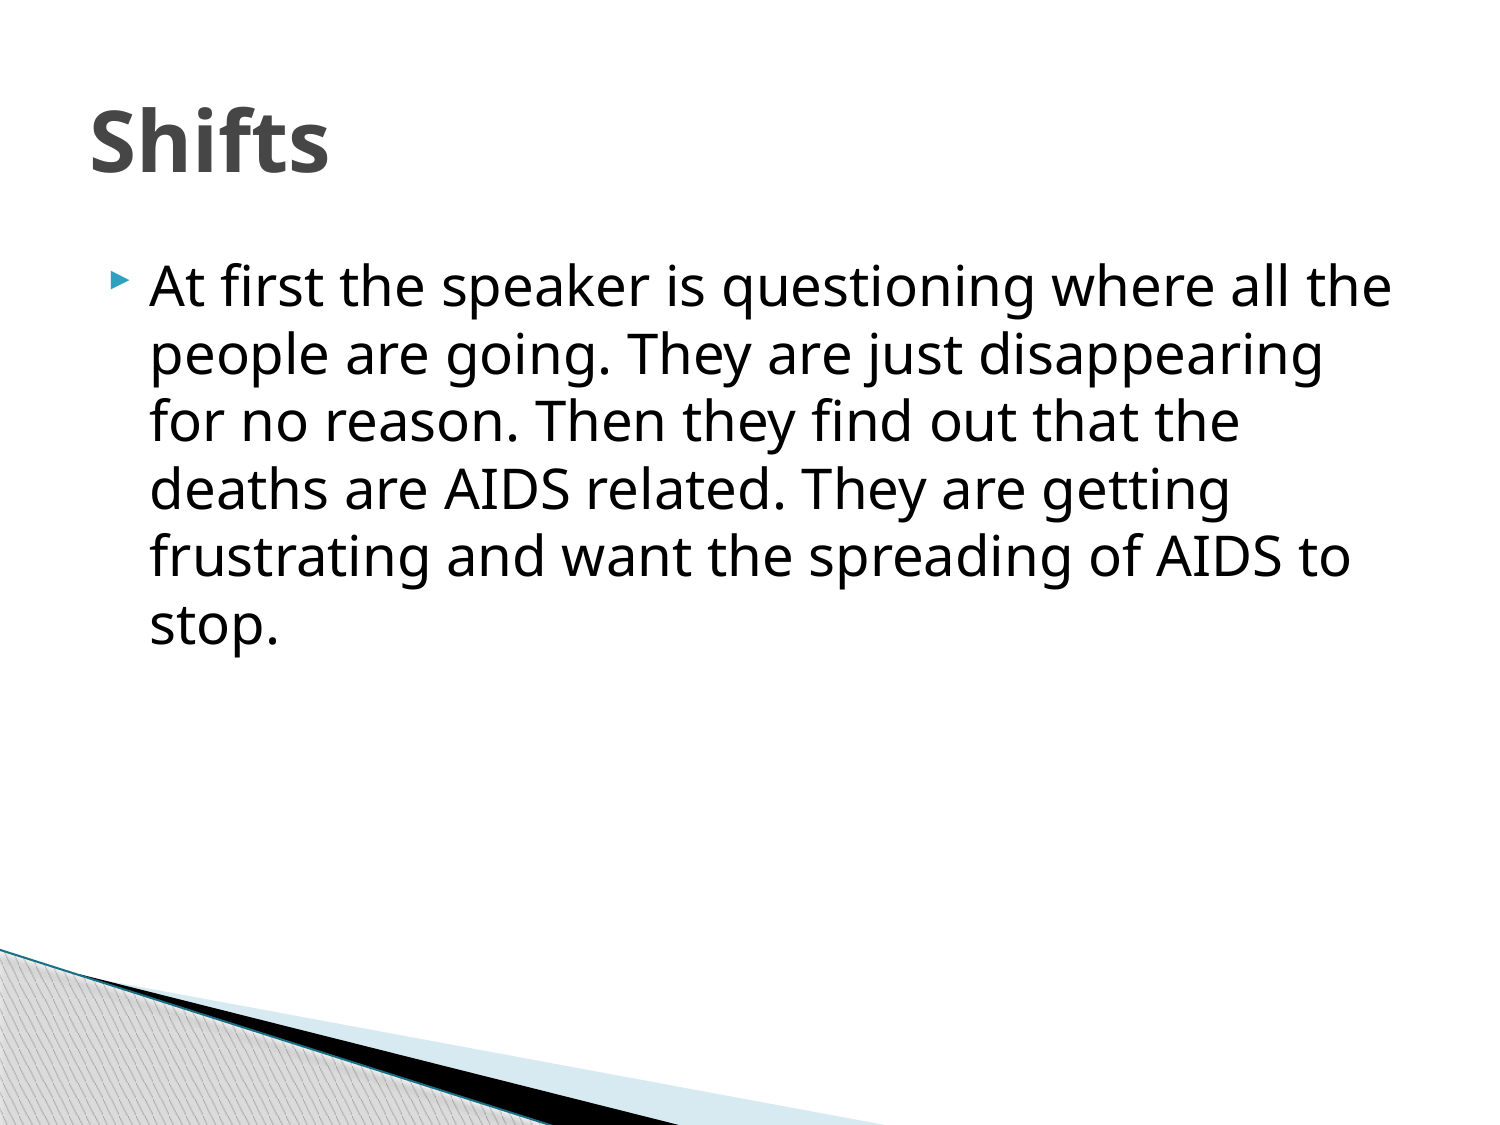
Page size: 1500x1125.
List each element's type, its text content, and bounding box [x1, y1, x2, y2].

list At first the speaker is questioning where all the people are going. They are just disappearing for no reason. Then they find out that the deaths are AIDS related. They are getting frustrating and want the spreading of AIDS to stop. [75, 243, 1425, 986]
title Shifts [75, 45, 1425, 233]
